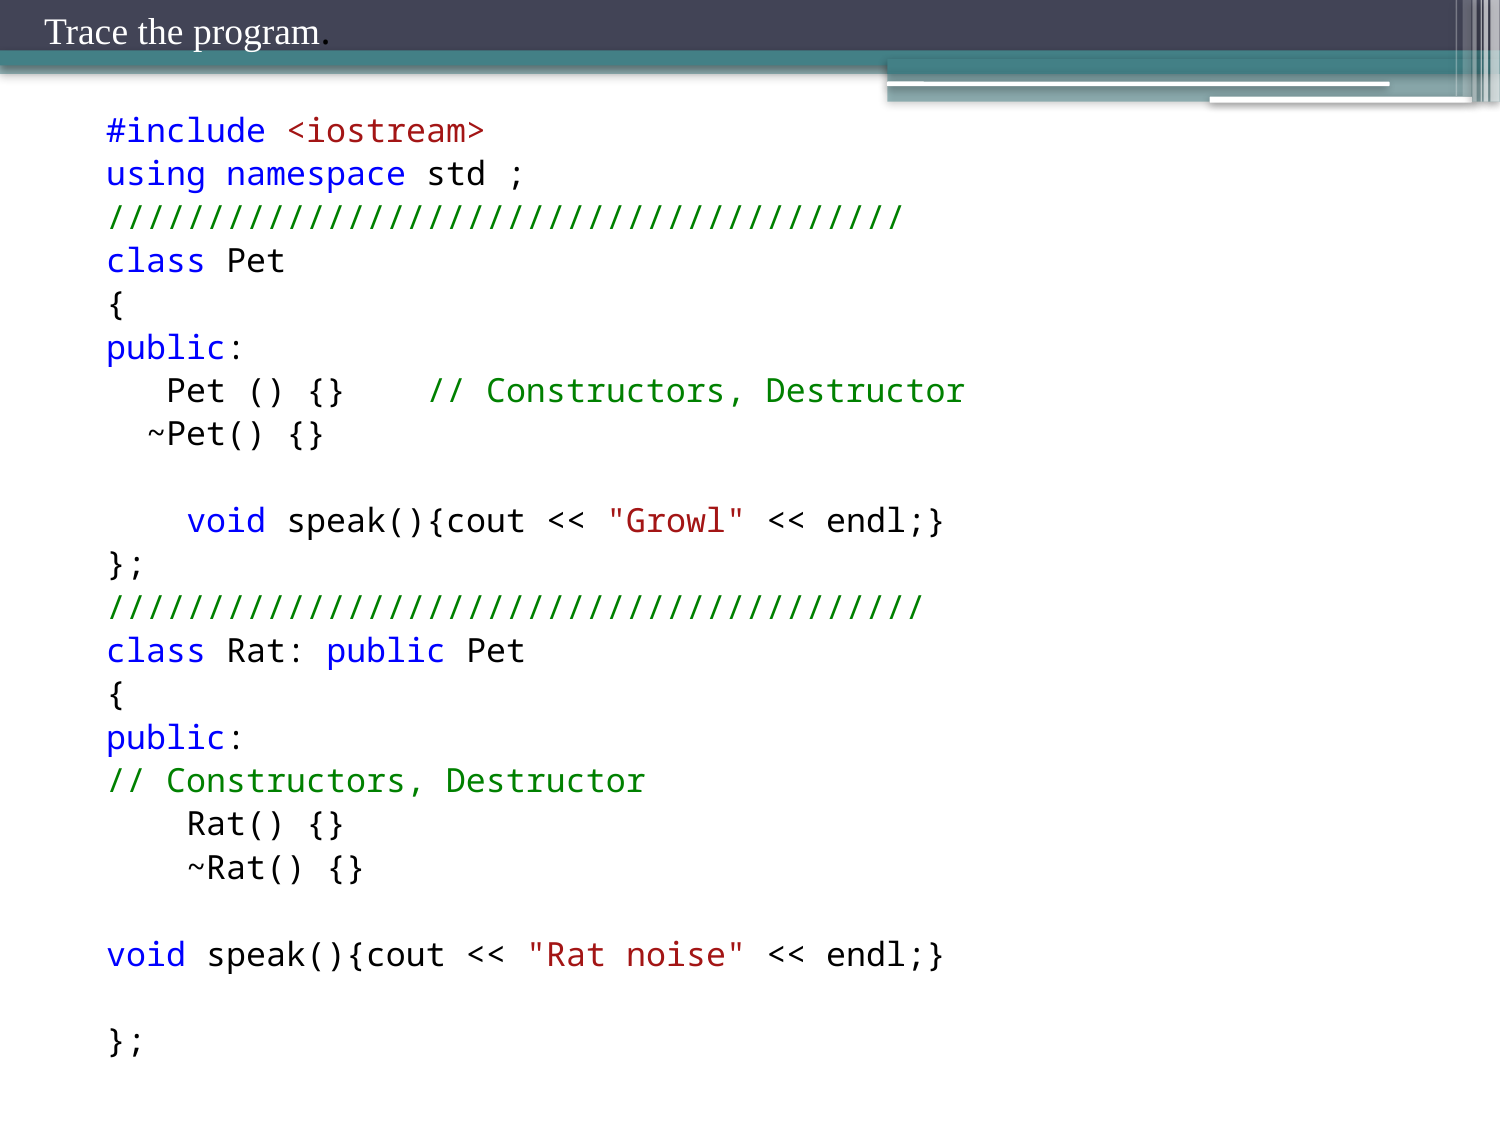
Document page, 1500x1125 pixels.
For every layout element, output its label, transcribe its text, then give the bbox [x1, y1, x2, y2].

text_box Trace the program. [29, 0, 703, 60]
list #include <iostream> using namespace std ; //////////////////////////////////////// class Pet { public: Pet () {} // Constructors, Destructor ~Pet() {} void speak(){cout << "Growl" << endl;} }; ///////////////////////////////////////// class Rat: public Pet { public: // Constructors, Destructor Rat() {} ~Rat() {} void speak(){cout << "Rat noise" << endl;} }; [75, 101, 1425, 1079]
